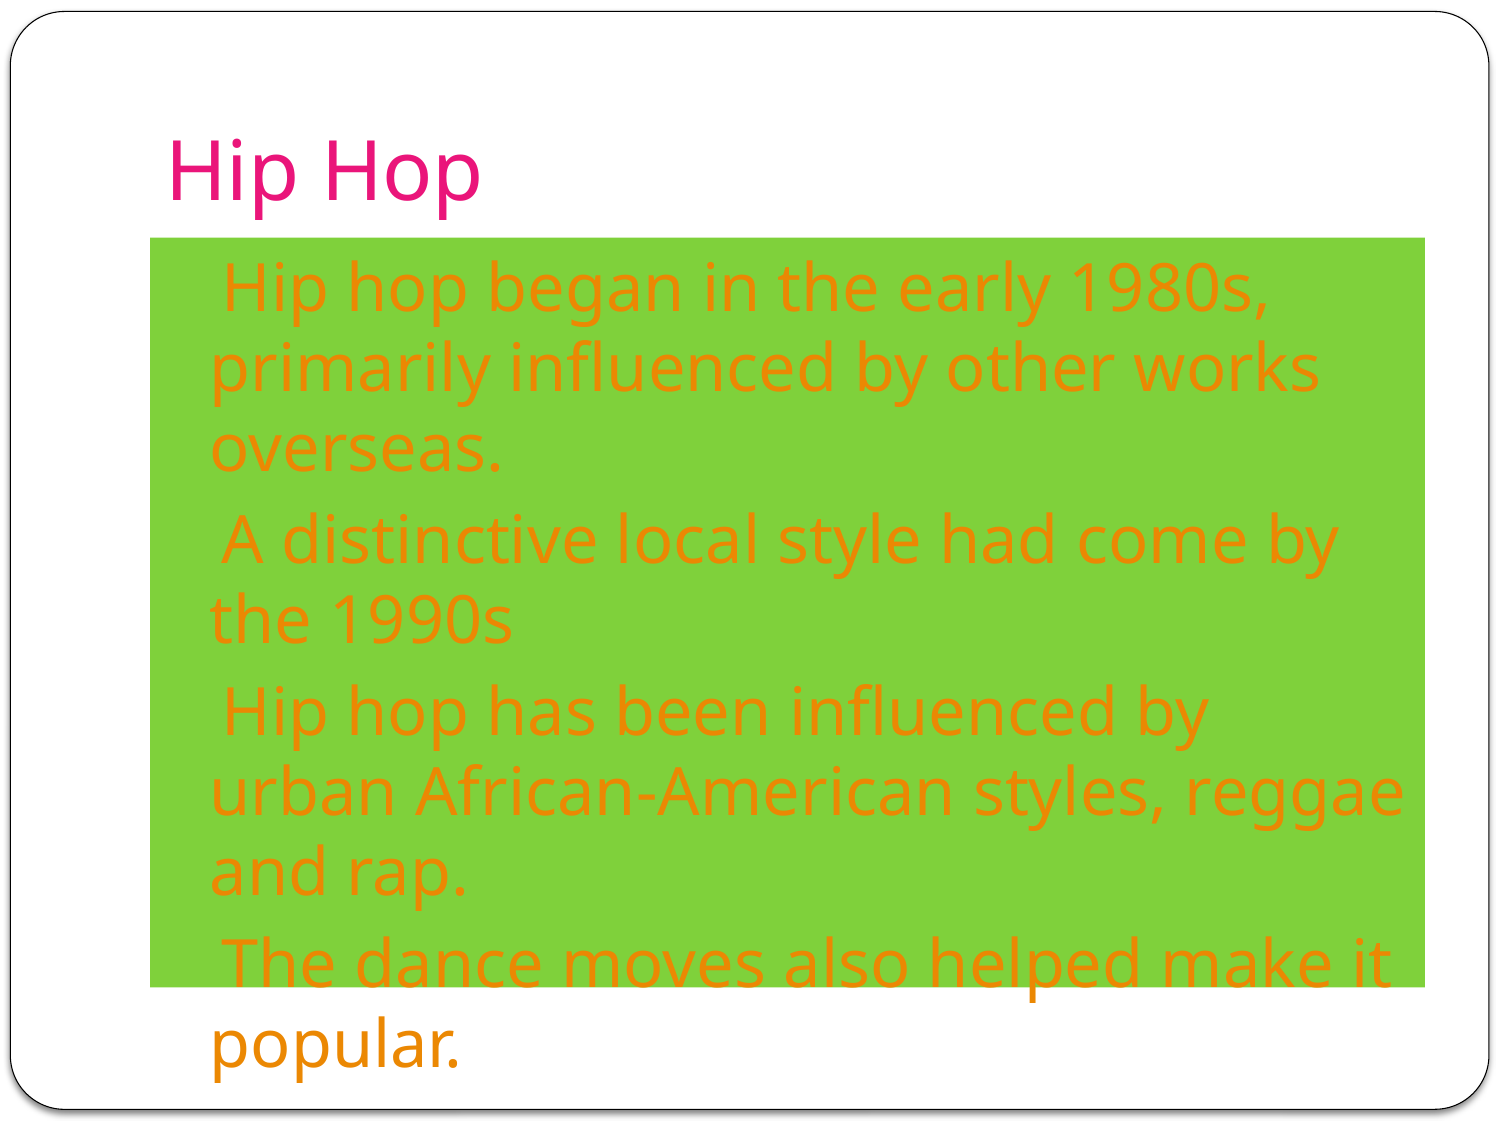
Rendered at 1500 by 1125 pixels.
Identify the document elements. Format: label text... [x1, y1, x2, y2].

list Hip hop began in the early 1980s, primarily influenced by other works overseas. A distinctive local style had come by the 1990s Hip hop has been influenced by urban African-American styles, reggae and rap. The dance moves also helped make it popular. [149, 237, 1426, 988]
title Hip Hop [149, 44, 1426, 233]
